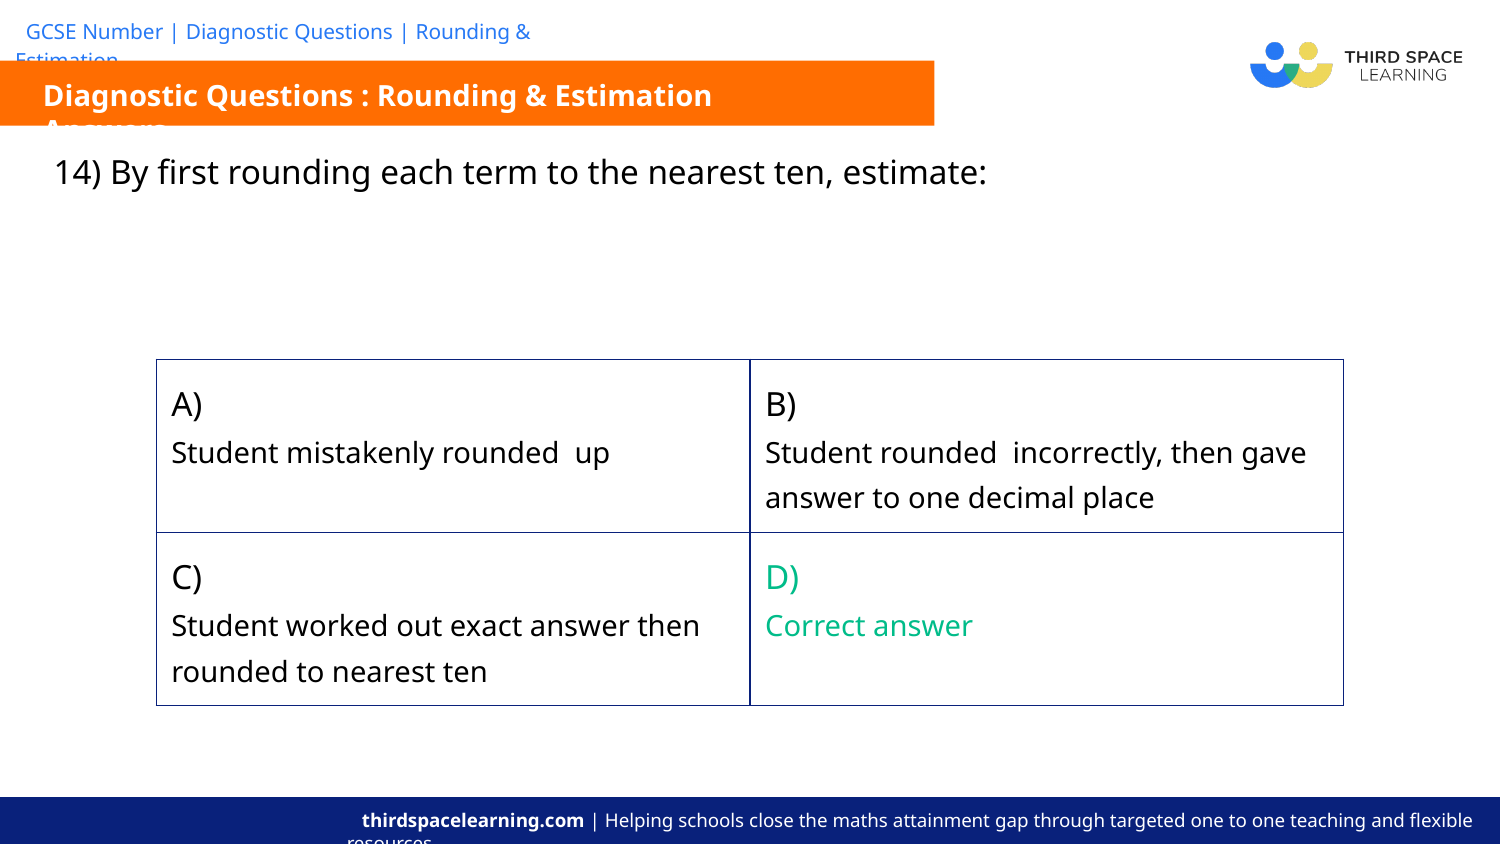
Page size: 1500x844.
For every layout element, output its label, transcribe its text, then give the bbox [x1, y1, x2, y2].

text_box Diagnostic Questions : Rounding & Estimation Answers [27, 61, 828, 162]
picture [1250, 33, 1465, 99]
